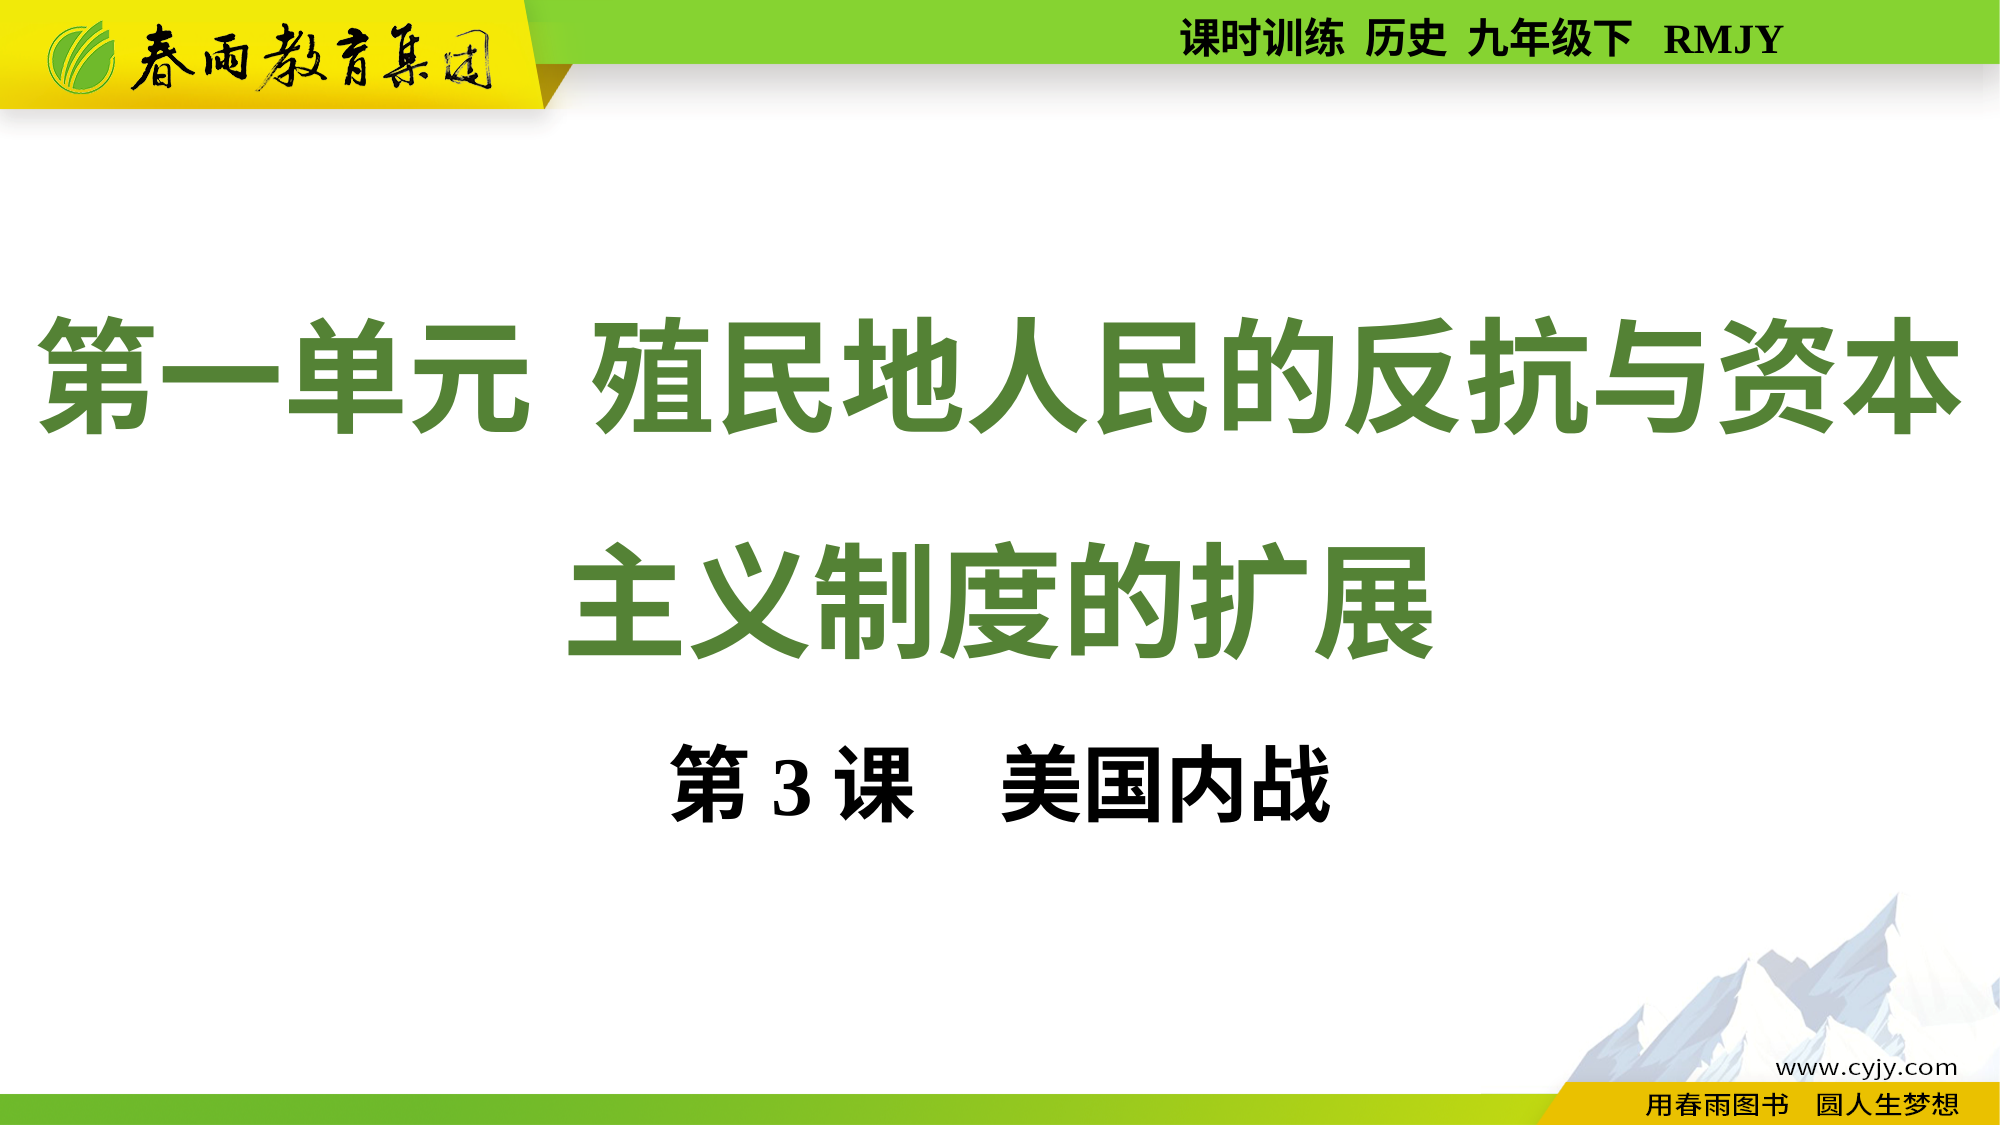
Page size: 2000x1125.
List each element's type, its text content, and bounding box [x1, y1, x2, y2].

text_box 第3课 美国内战 [0, 674, 2000, 840]
picture [0, 0, 2000, 216]
picture [0, 840, 2000, 1125]
text_box 第一单元 殖民地人民的反抗与资本主义制度的扩展 [0, 216, 2000, 674]
